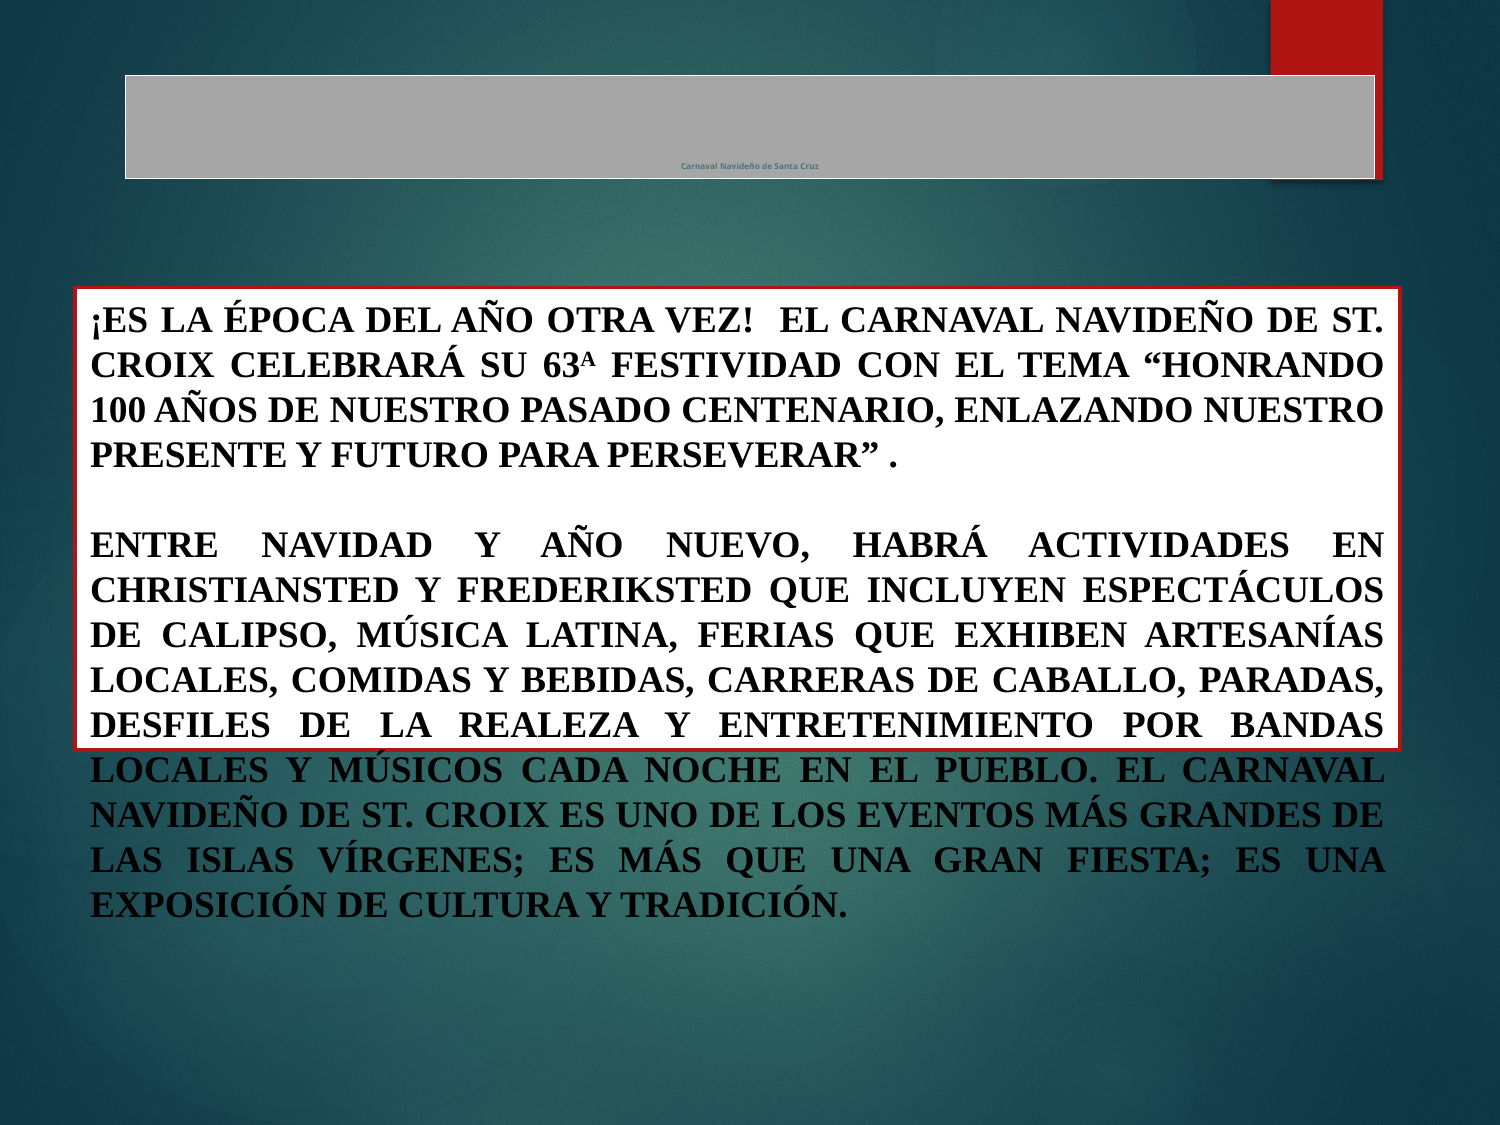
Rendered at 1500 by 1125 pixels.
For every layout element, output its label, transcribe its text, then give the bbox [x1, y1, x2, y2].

title Carnaval Navideño de Santa Cruz [125, 75, 1375, 179]
subtitle ¡Es la época del año otra vez! El Carnaval Navideño de St. Croix celebrará su 63a festividad con el tema “Honrando 100 años de nuestro pasado Centenario, enlazando nuestro Presente y Futuro para Perseverar” . Entre Navidad y Año Nuevo, habrá actividades en Christiansted y Frederiksted que incluyen espectáculos de calipso, música latina, ferias que exhiben artesanías locales, comidas y bebidas, carreras de caballo, paradas, desfiles de la realeza y entretenimiento por bandas locales y músicos cada noche en el pueblo. El Carnaval Navideño de St. Croix es uno de los eventos más grandes de las Islas Vírgenes; es más que una gran fiesta; es una exposición de cultura y tradición. [73, 286, 1402, 752]
